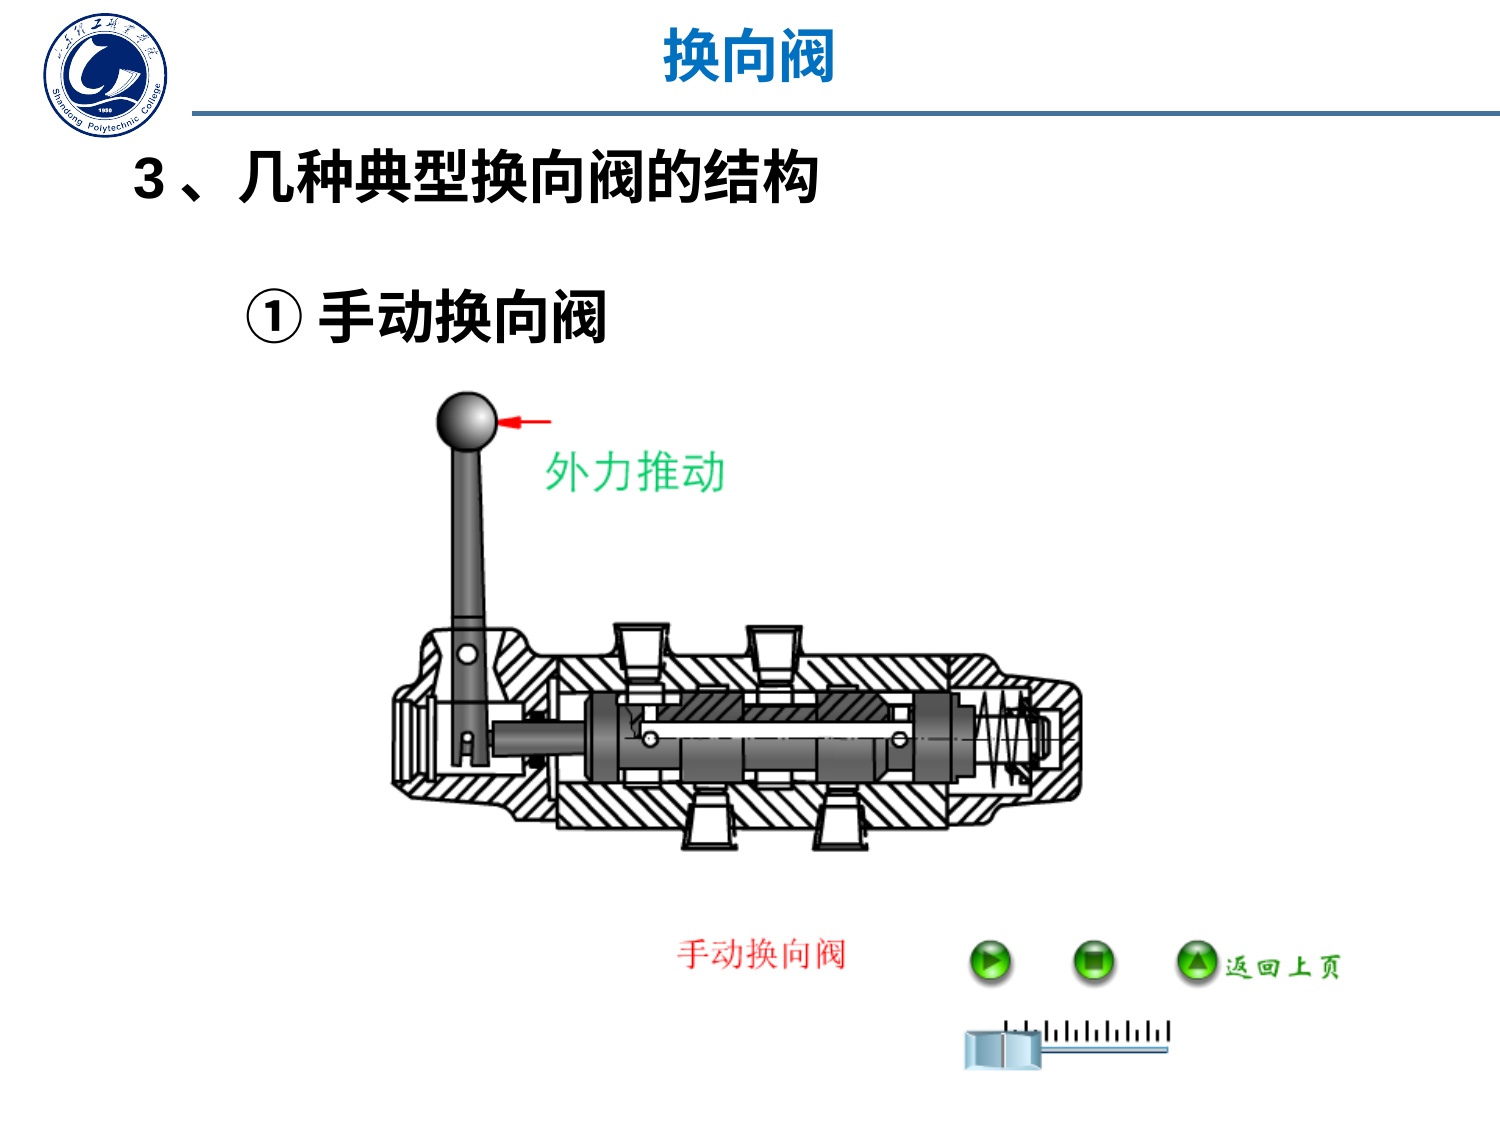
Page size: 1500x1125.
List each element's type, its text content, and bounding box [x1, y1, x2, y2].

text_box ①手动换向阀 [230, 272, 1394, 358]
text_box 3、几种典型换向阀的结构 [118, 132, 1019, 218]
text_box 换向阀 [178, 11, 1322, 97]
picture [43, 7, 174, 138]
picture [158, 382, 1235, 1058]
